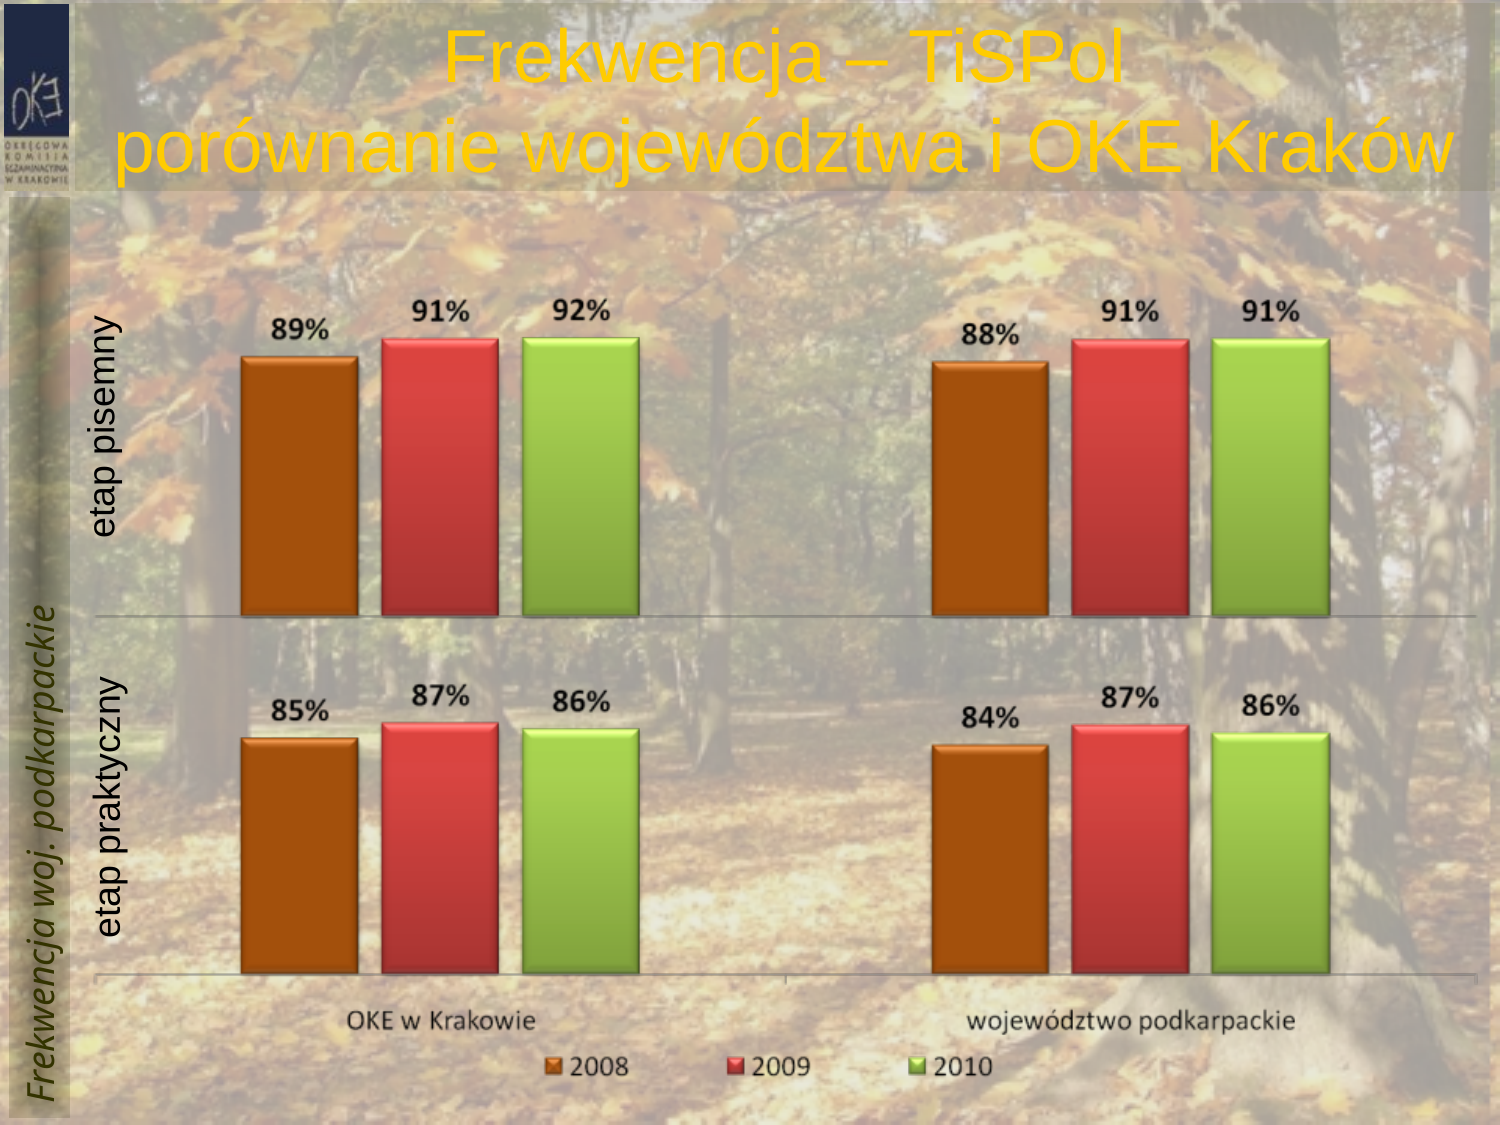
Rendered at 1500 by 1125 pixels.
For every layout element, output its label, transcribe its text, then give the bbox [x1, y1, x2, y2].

title Frekwencja – TiSPol porównanie województwa i OKE Kraków [74, 3, 1495, 192]
text_box Frekwencja woj. podkarpackie [9, 197, 70, 1118]
picture [66, 239, 1492, 1096]
